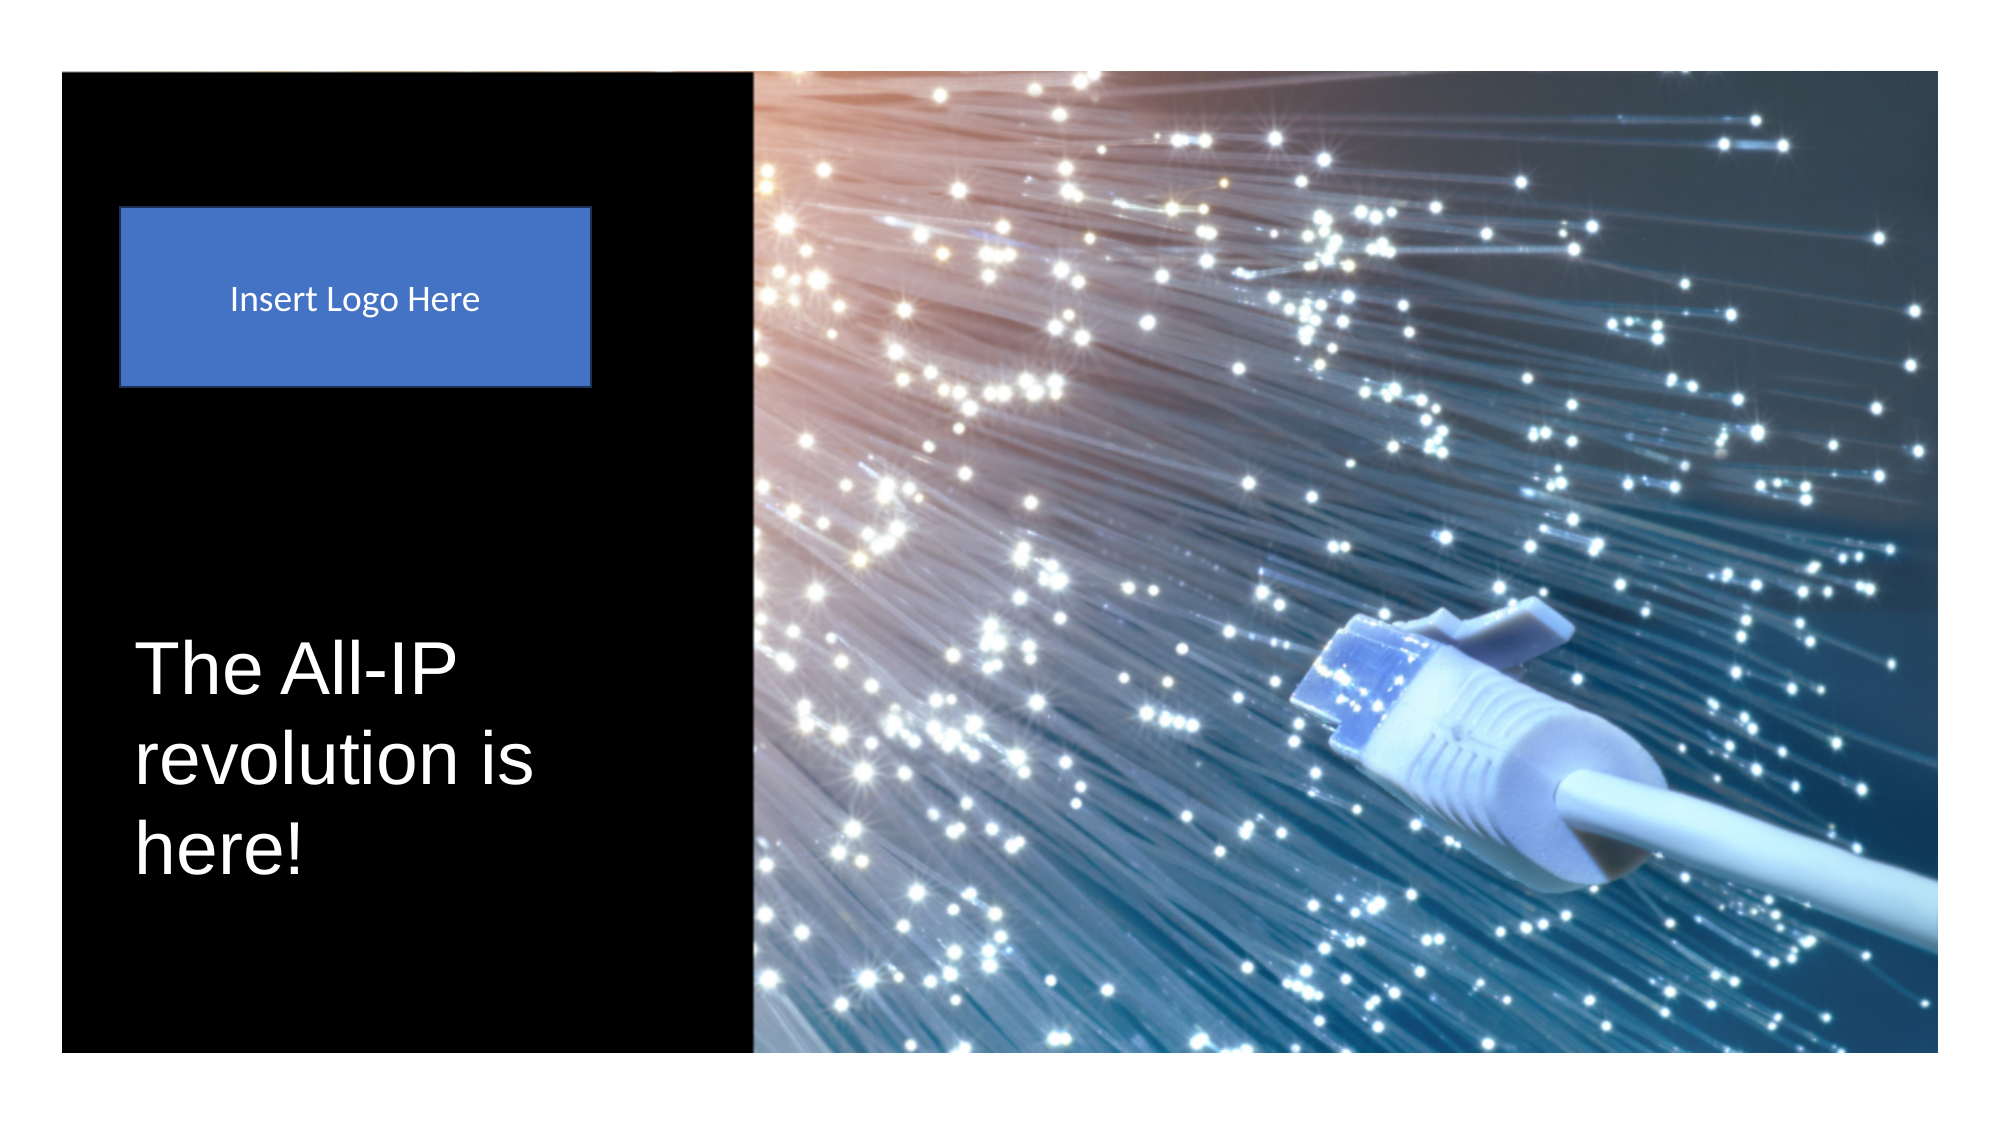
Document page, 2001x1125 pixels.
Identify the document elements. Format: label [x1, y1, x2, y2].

picture [62, 71, 1938, 1053]
